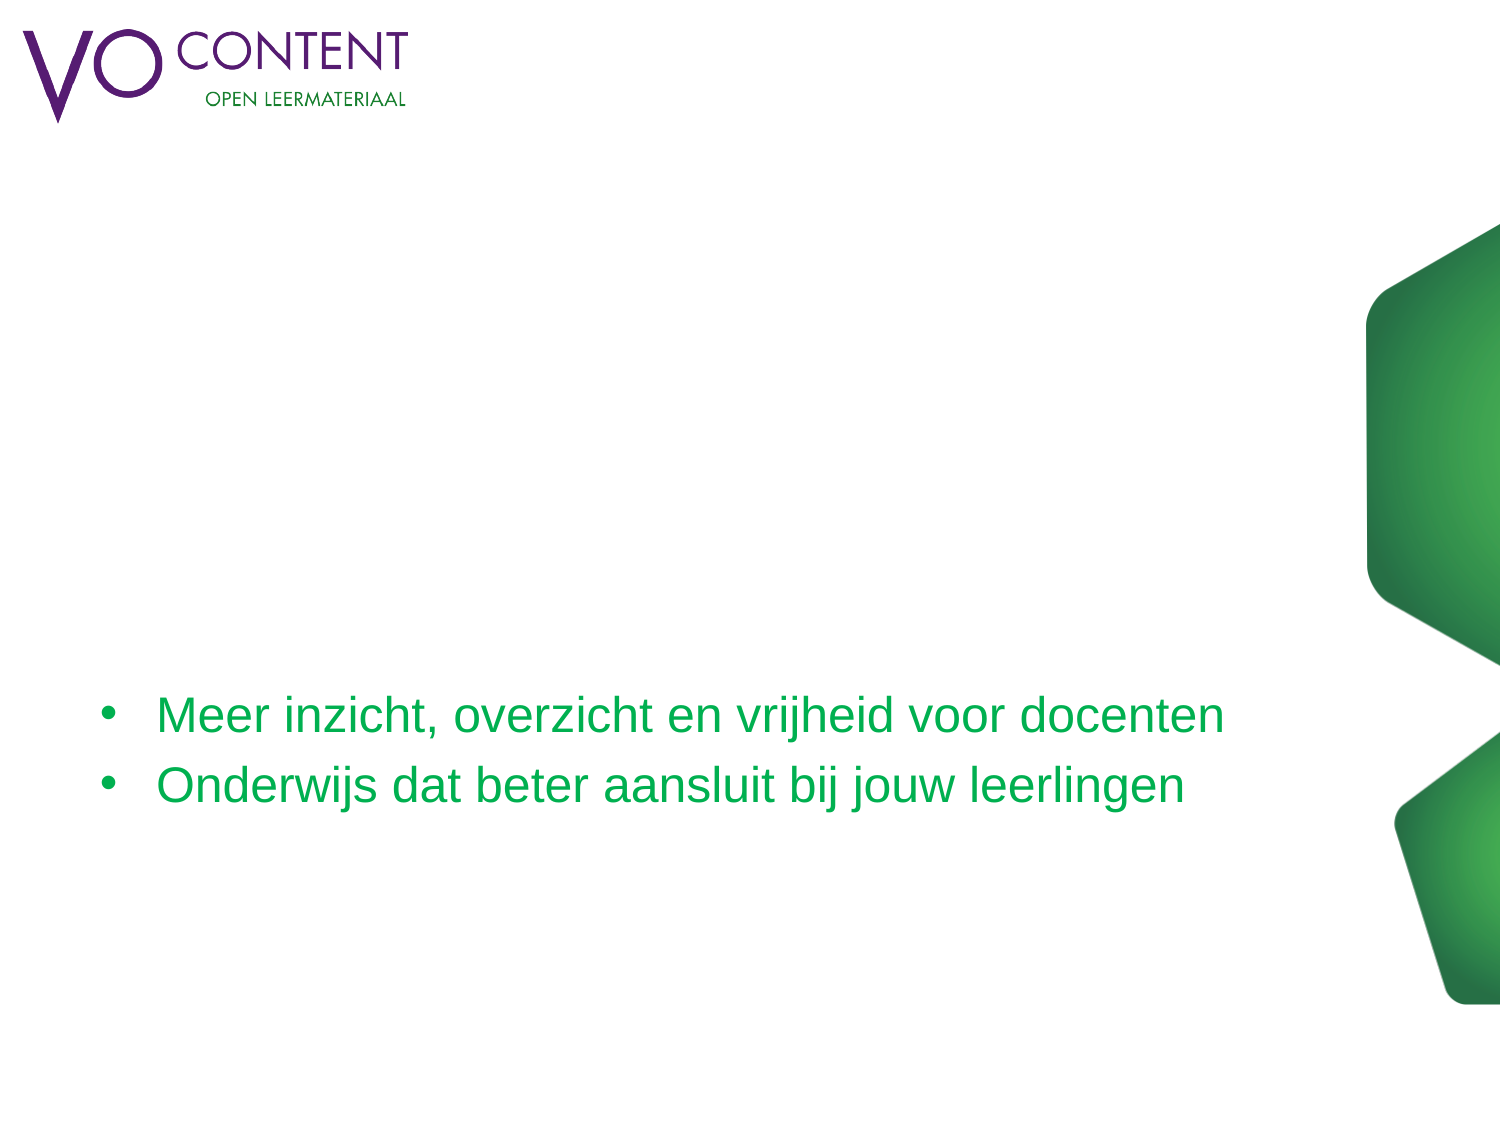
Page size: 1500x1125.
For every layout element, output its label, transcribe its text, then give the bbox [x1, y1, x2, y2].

list Meer inzicht, overzicht en vrijheid voor docenten Onderwijs dat beter aansluit bij jouw leerlingen [84, 675, 1334, 942]
picture [22, 29, 408, 124]
picture [1366, 222, 1500, 1005]
